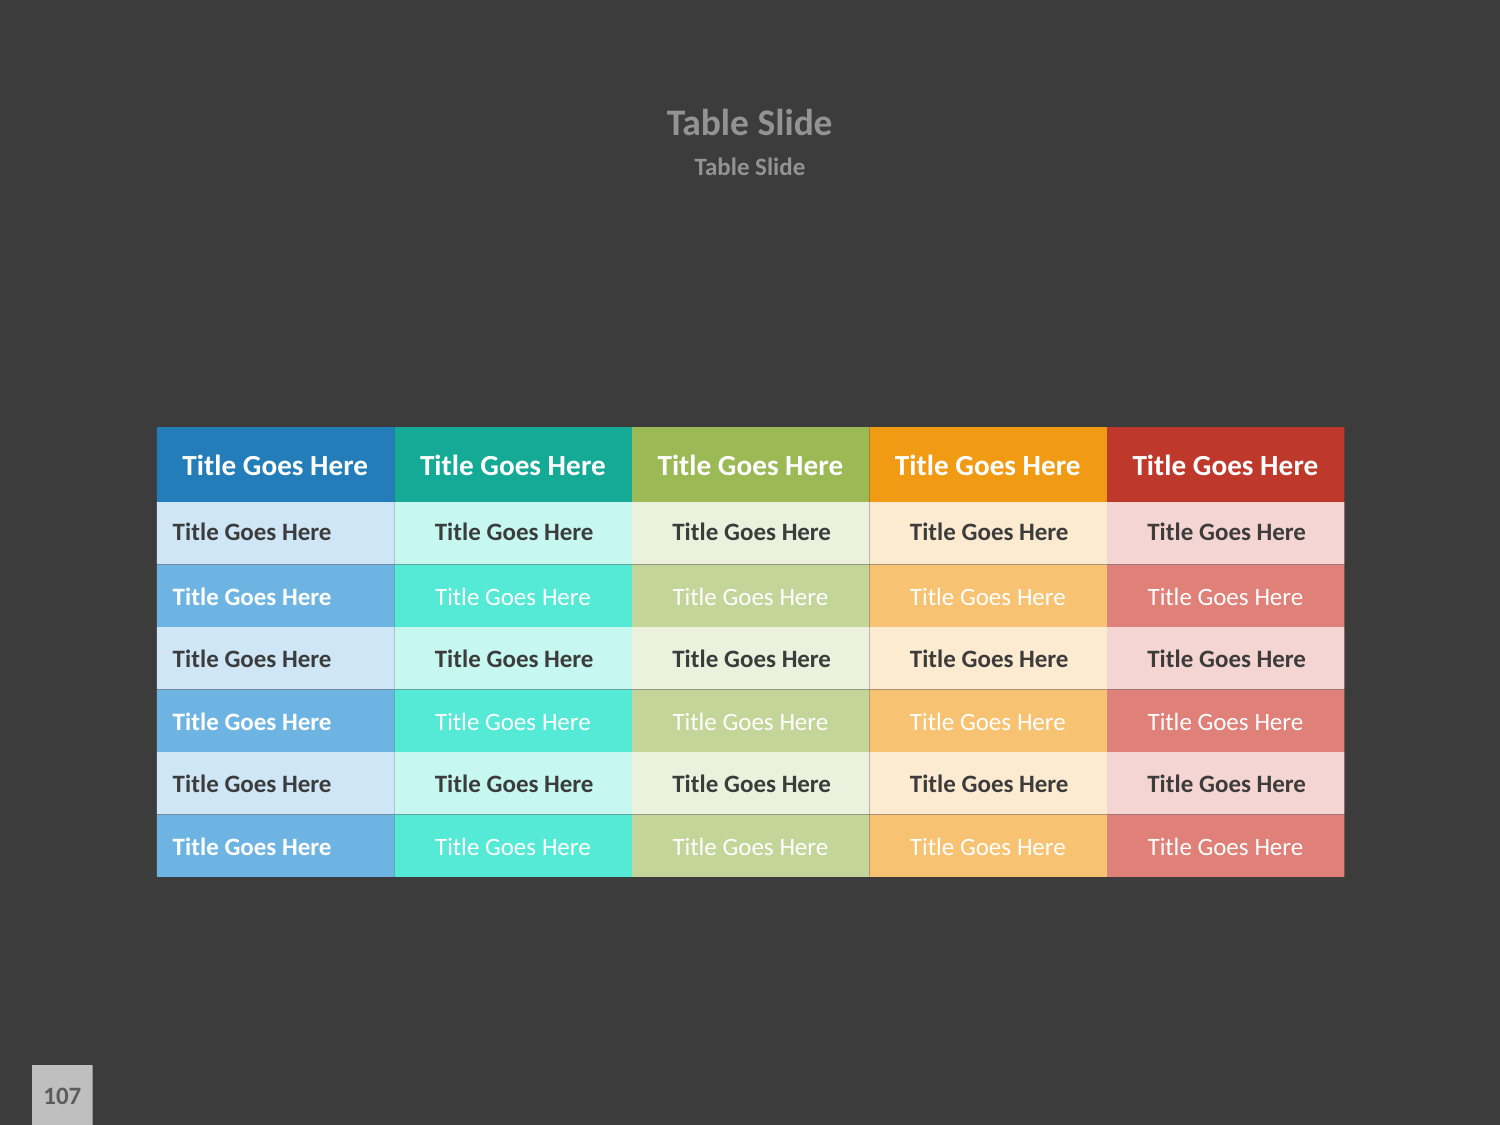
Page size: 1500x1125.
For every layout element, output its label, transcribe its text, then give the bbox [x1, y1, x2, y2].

list Table Slide [412, 149, 1088, 183]
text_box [156, 426, 395, 878]
title Table Slide [287, 91, 1213, 150]
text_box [870, 426, 1108, 878]
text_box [633, 426, 870, 878]
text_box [395, 426, 633, 878]
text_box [1108, 426, 1345, 878]
